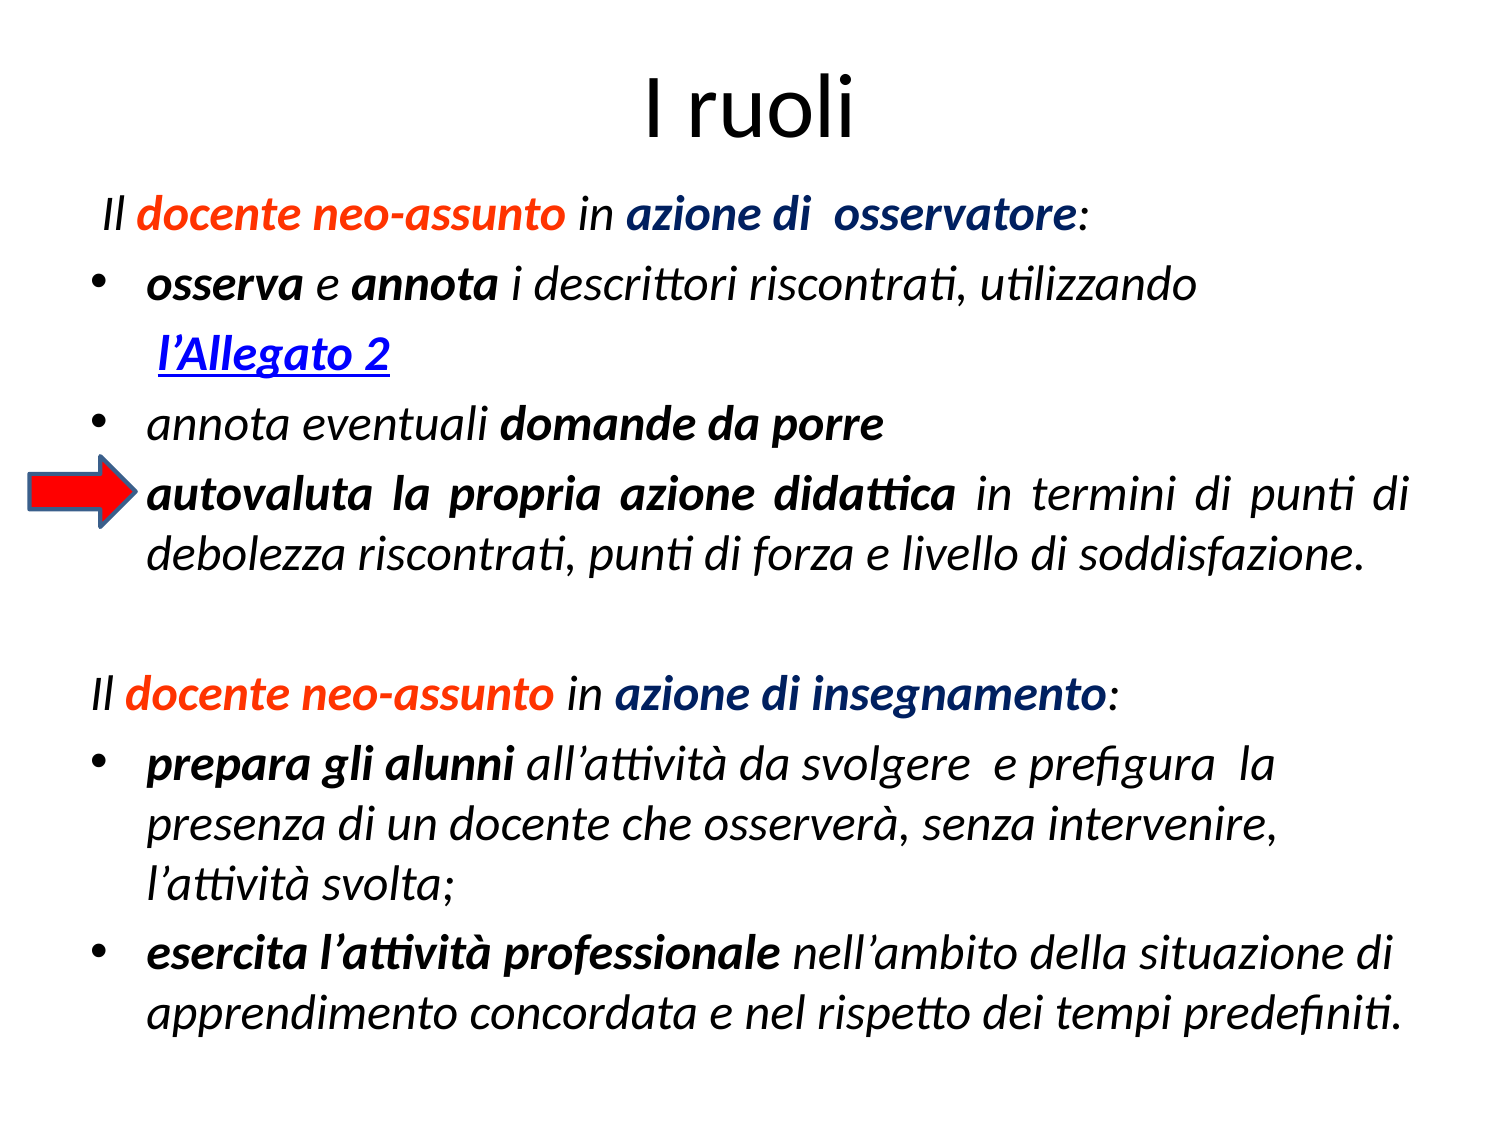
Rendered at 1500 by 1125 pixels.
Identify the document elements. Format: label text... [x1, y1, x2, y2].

list Il docente neo-assunto in azione di osservatore: osserva e annota i descrittori riscontrati, utilizzando l’Allegato 2 annota eventuali domande da porre autovaluta la propria azione didattica in termini di punti di debolezza riscontrati, punti di forza e livello di soddisfazione. Il docente neo-assunto in azione di insegnamento: prepara gli alunni all’attività da svolgere e prefigura la presenza di un docente che osserverà, senza intervenire, l’attività svolta; esercita l’attività professionale nell’ambito della situazione di apprendimento concordata e nel rispetto dei tempi predefiniti. [75, 172, 1425, 916]
text_box [27, 454, 138, 529]
title I ruoli [75, 7, 1425, 172]
